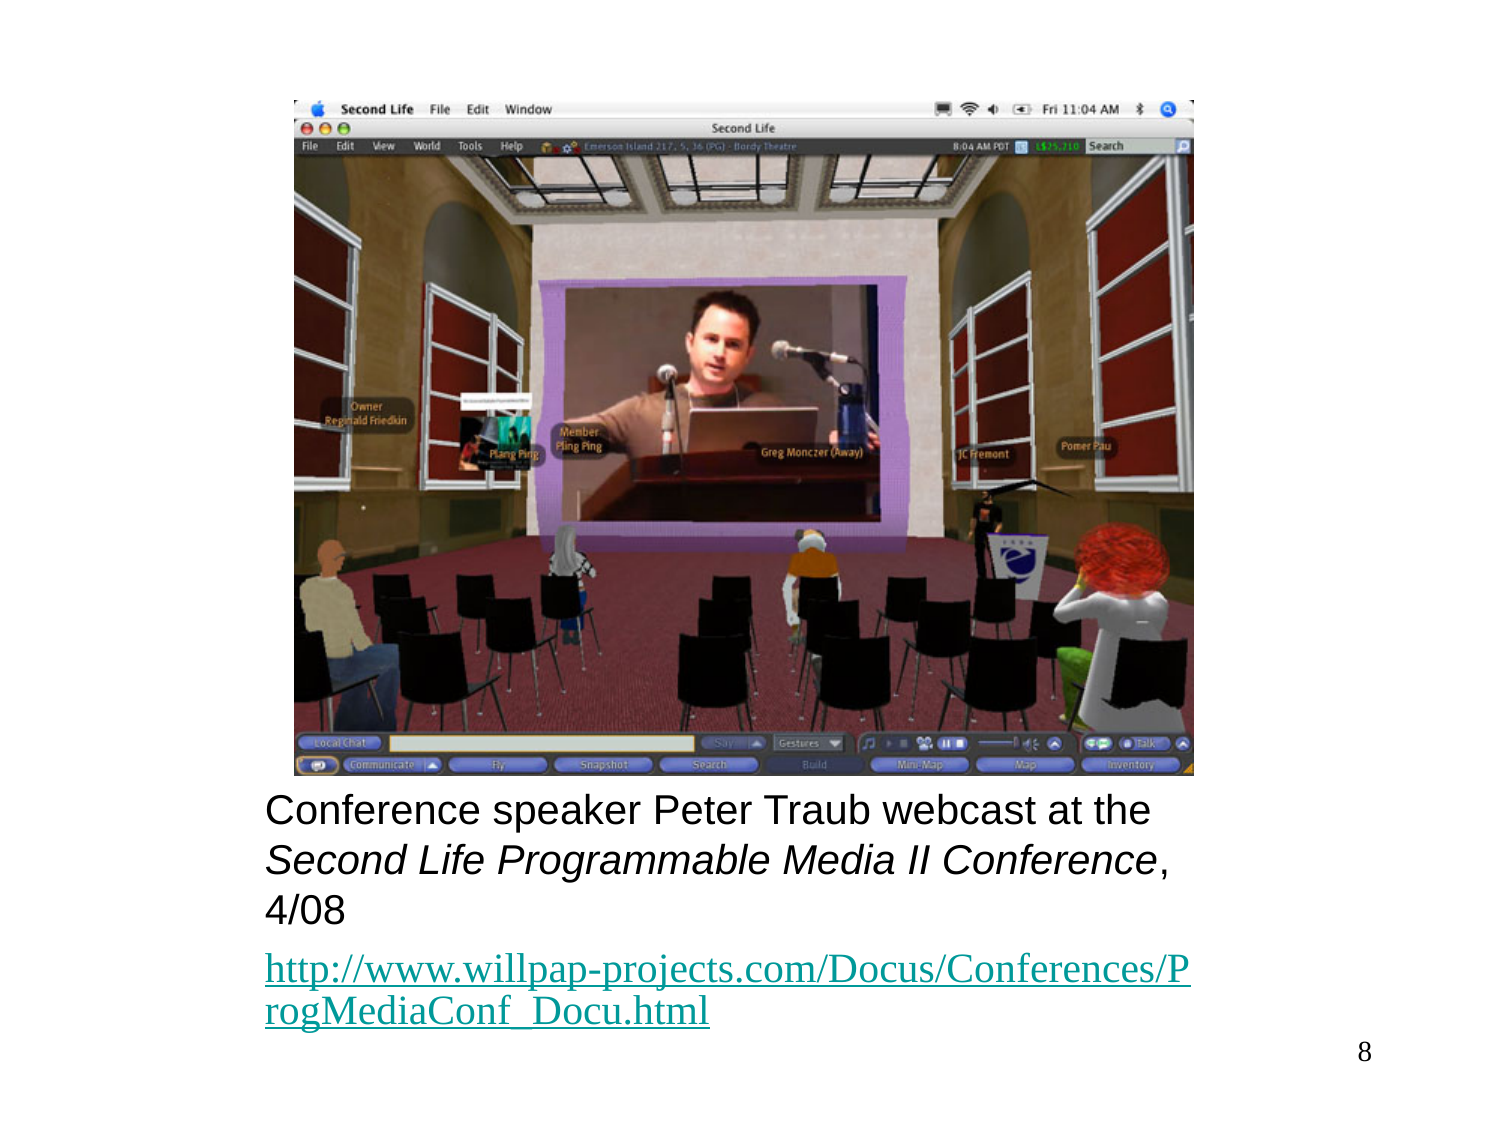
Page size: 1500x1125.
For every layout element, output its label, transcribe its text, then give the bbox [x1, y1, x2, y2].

picture [293, 100, 1195, 776]
slide_number 8 [1074, 1024, 1388, 1101]
list Conference speaker Peter Traub webcast at the Second Life Programmable Media II Conference, 4/08 http://www.willpap-projects.com/Docus/Conferences/ProgMediaConf_Docu.html [249, 774, 1213, 1088]
